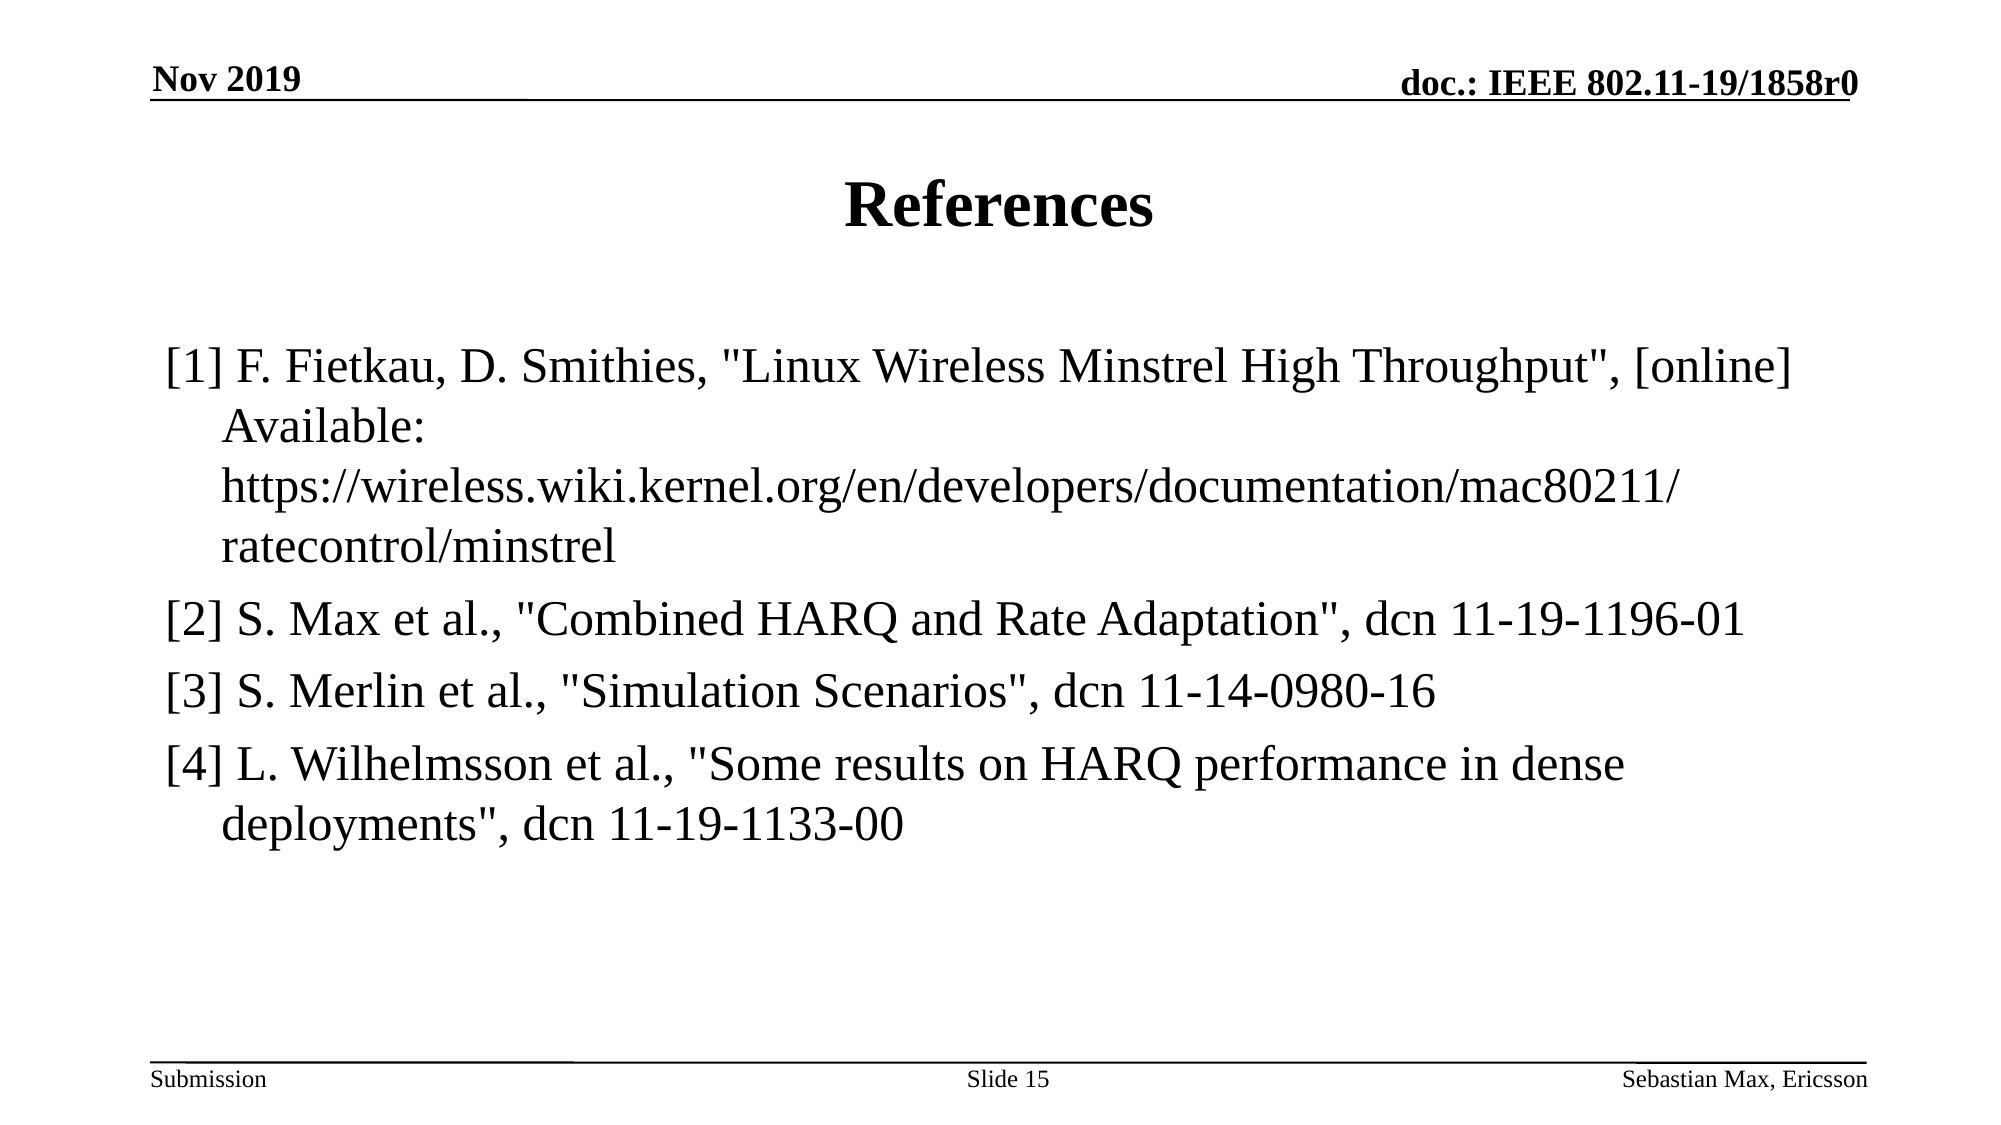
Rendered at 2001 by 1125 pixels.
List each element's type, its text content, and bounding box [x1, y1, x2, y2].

title References [149, 112, 1850, 288]
slide_number Slide 15 [950, 1061, 1067, 1123]
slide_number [152, 54, 563, 100]
footer Sebastian Max, Ericsson [1171, 1061, 1869, 1093]
list [1] F. Fietkau, D. Smithies, "Linux Wireless Minstrel High Throughput", [online] Available: https://wireless.wiki.kernel.org/en/developers/documentation/mac80211/ratecontrol/minstrel [2] S. Max et al., "Combined HARQ and Rate Adaptation", dcn 11-19-1196-01 [3] S. Merlin et al., "Simulation Scenarios", dcn 11-14-0980-16 [4] L. Wilhelmsson et al., "Some results on HARQ performance in dense deployments", dcn 11-19-1133-00 [149, 324, 1850, 1000]
